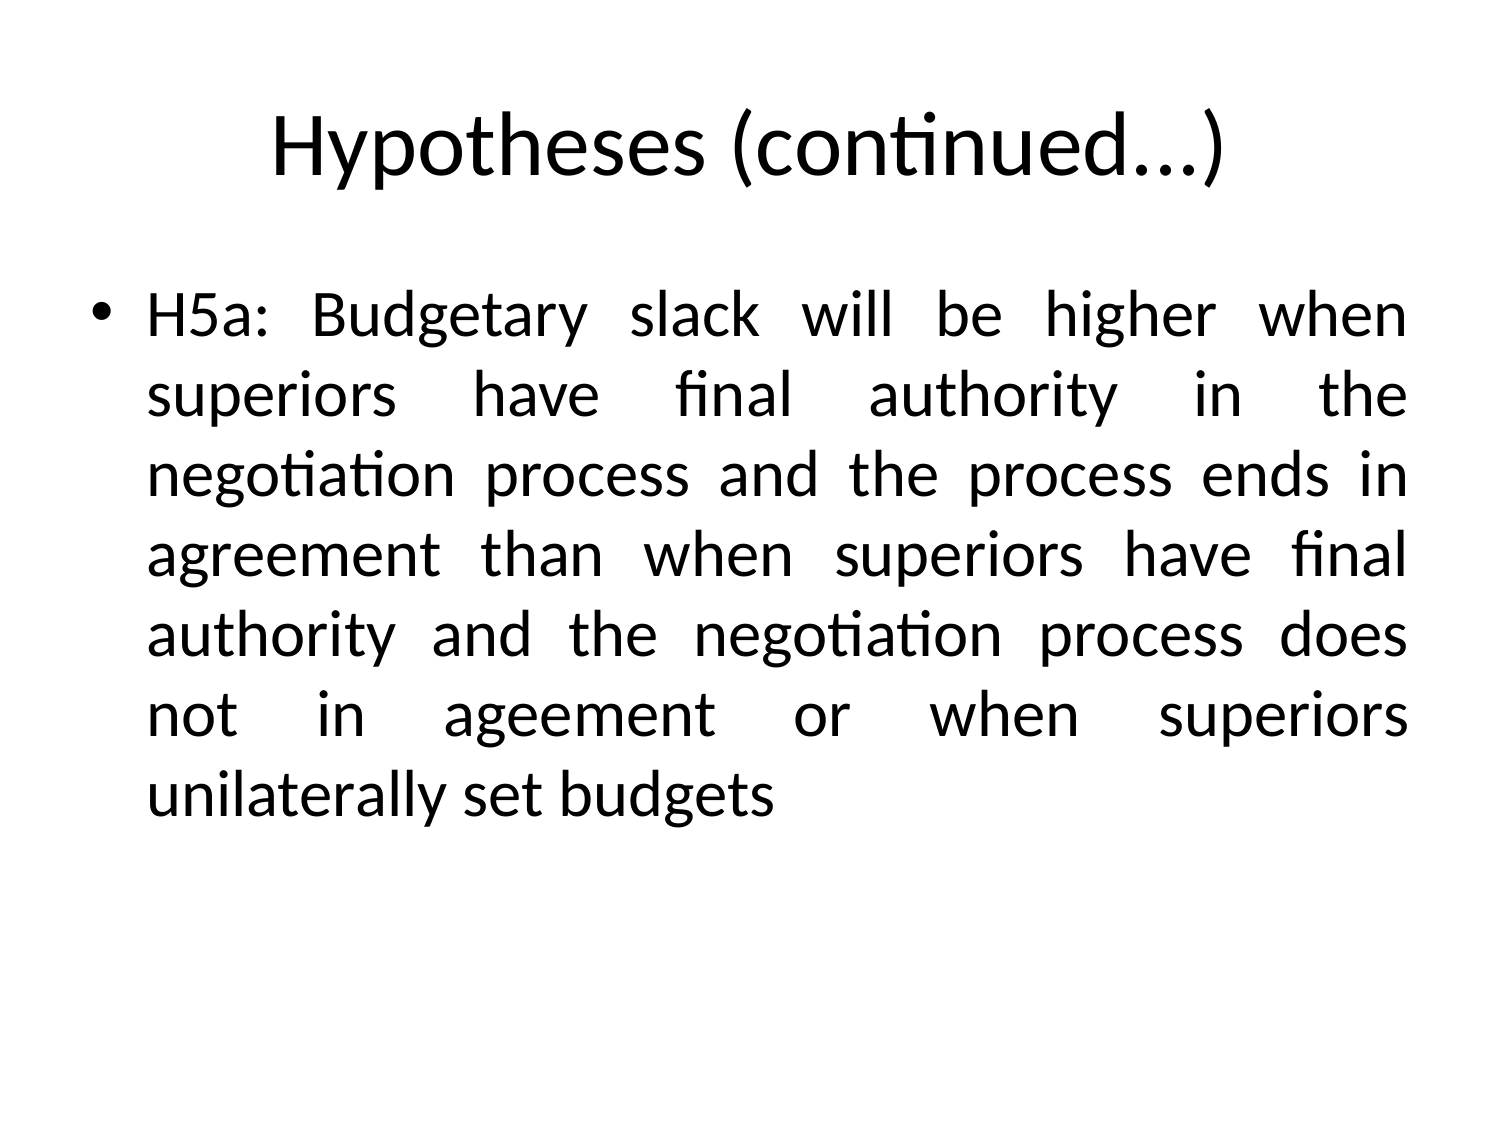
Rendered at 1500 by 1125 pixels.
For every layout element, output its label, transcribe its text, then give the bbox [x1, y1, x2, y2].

list H5a: Budgetary slack will be higher when superiors have final authority in the negotiation process and the process ends in agreement than when superiors have final authority and the negotiation process does not in ageement or when superiors unilaterally set budgets [75, 262, 1425, 1005]
title Hypotheses (continued...) [75, 45, 1425, 233]
